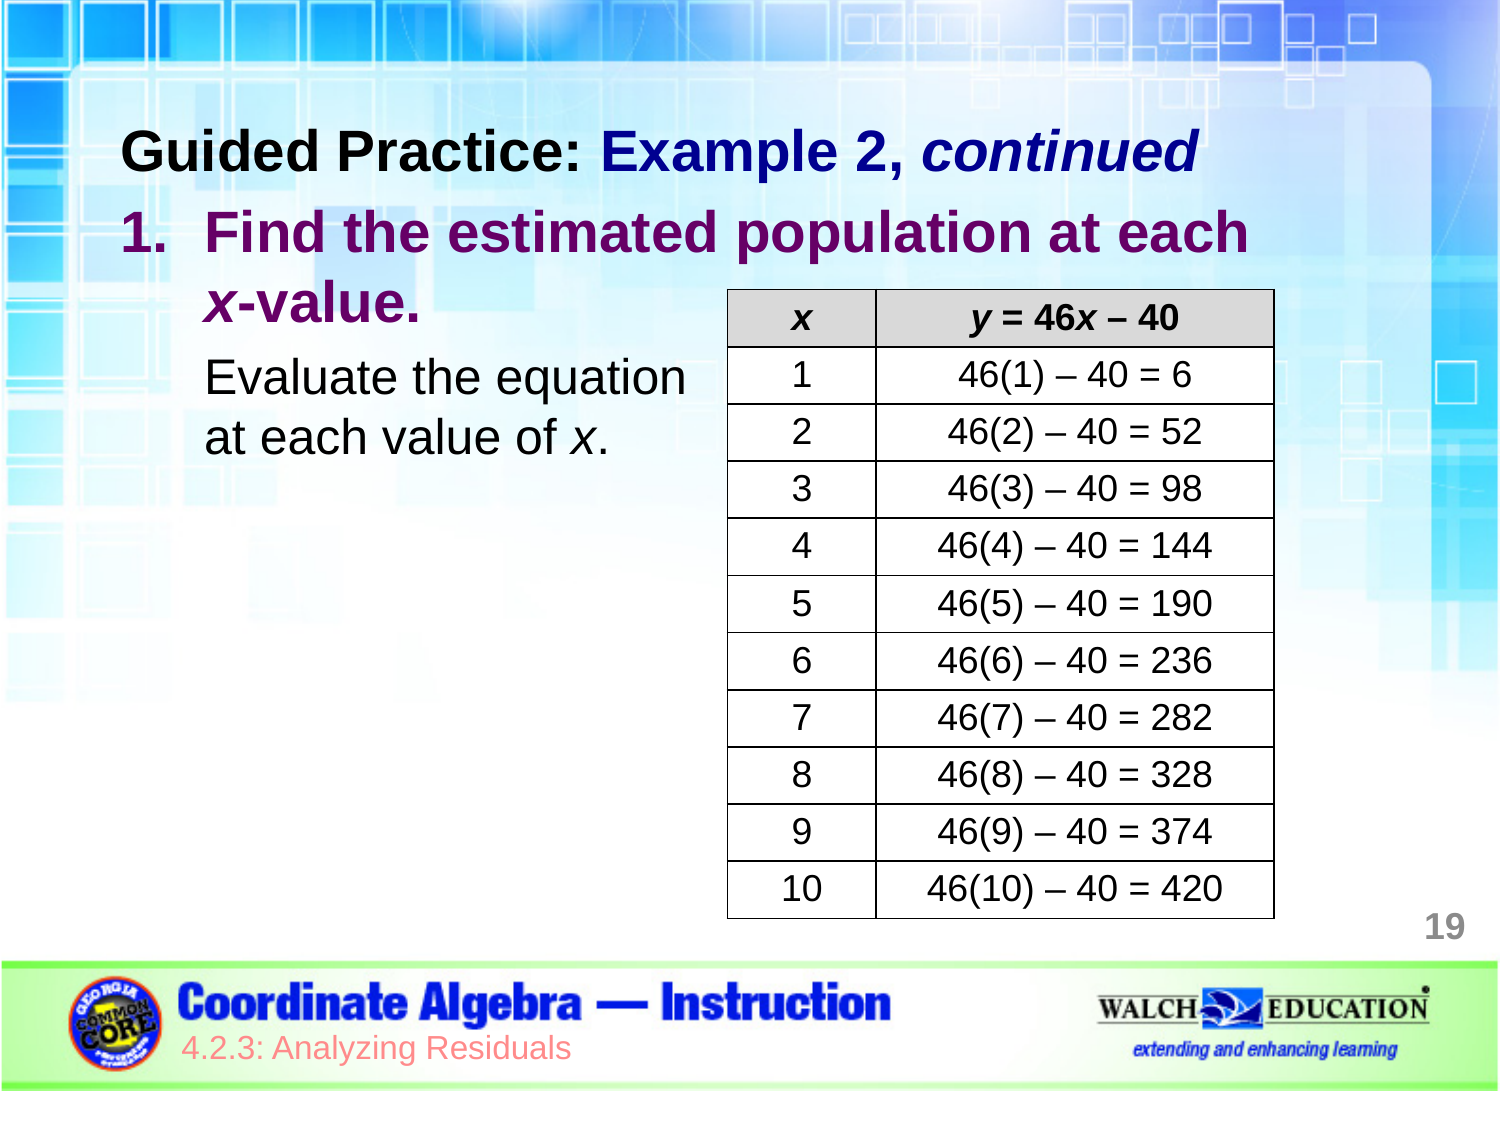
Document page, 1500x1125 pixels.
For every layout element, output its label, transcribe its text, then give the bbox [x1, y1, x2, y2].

table_cell 5 [728, 576, 875, 632]
table_cell 46(6) – 40 = 236 [877, 633, 1273, 689]
picture [1, 0, 1500, 1091]
footer 4.2.3: Analyzing Residuals [166, 1024, 1080, 1069]
table_cell 46(9) – 40 = 374 [877, 805, 1273, 860]
table_header y = 46x – 40 [877, 290, 1273, 346]
table_cell 46(1) – 40 = 6 [877, 348, 1273, 403]
table_header x [728, 290, 875, 346]
table_cell 46(7) – 40 = 282 [877, 691, 1273, 746]
table_cell 46(4) – 40 = 144 [877, 519, 1273, 575]
table_cell 9 [728, 805, 875, 860]
table_cell 1 [728, 348, 875, 403]
table_cell 46(8) – 40 = 328 [877, 748, 1273, 803]
table_cell 8 [728, 748, 875, 803]
table_cell 4 [728, 519, 875, 575]
table_cell 7 [728, 691, 875, 746]
table_cell 2 [728, 405, 875, 460]
table_cell 6 [728, 633, 875, 689]
table_cell 46(3) – 40 = 98 [877, 462, 1273, 517]
table_cell 3 [728, 462, 875, 517]
slide_number 19 [1361, 901, 1481, 949]
table_cell 46(2) – 40 = 52 [877, 405, 1273, 460]
table_cell 46(5) – 40 = 190 [877, 576, 1273, 632]
table_cell 46(10) – 40 = 420 [877, 862, 1273, 918]
subtitle Guided Practice: Example 2, continued Find the estimated population at each x-value. Evaluate the equation at each value of x. [105, 105, 1275, 925]
table_cell 10 [728, 862, 875, 918]
